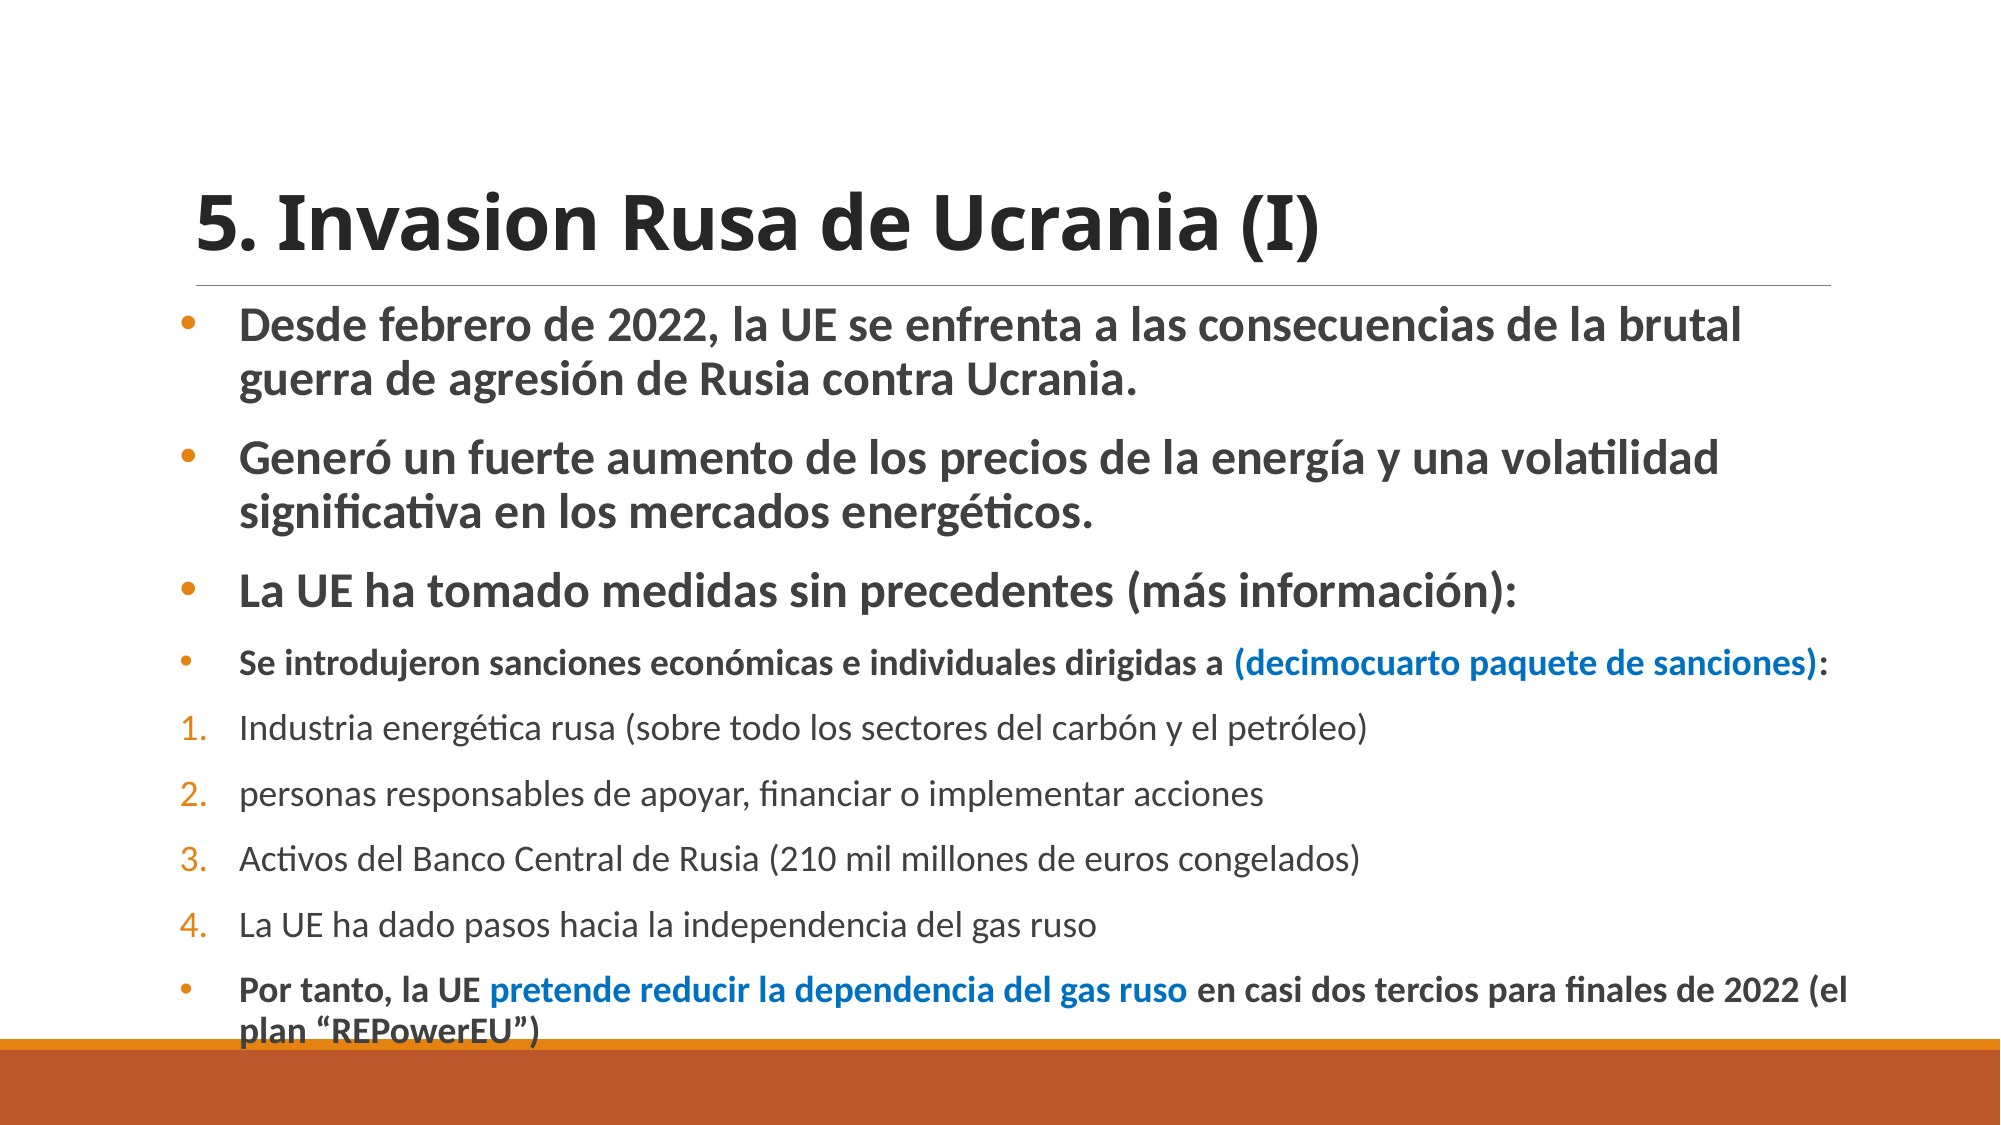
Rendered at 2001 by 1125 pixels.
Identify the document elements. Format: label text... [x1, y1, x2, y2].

list Desde febrero de 2022, la UE se enfrenta a las consecuencias de la brutal guerra de agresión de Rusia contra Ucrania. Generó un fuerte aumento de los precios de la energía y una volatilidad significativa en los mercados energéticos. La UE ha tomado medidas sin precedentes (más información): Se introdujeron sanciones económicas e individuales dirigidas a (decimocuarto paquete de sanciones): Industria energética rusa (sobre todo los sectores del carbón y el petróleo) personas responsables de apoyar, financiar o implementar acciones Activos del Banco Central de Rusia (210 mil millones de euros congelados) La UE ha dado pasos hacia la independencia del gas ruso Por tanto, la UE pretende reducir la dependencia del gas ruso en casi dos tercios para finales de 2022 (el plan “REPowerEU”) [179, 290, 1875, 1125]
text_box 5. Invasion Rusa de Ucrania (I) [180, 157, 1840, 274]
